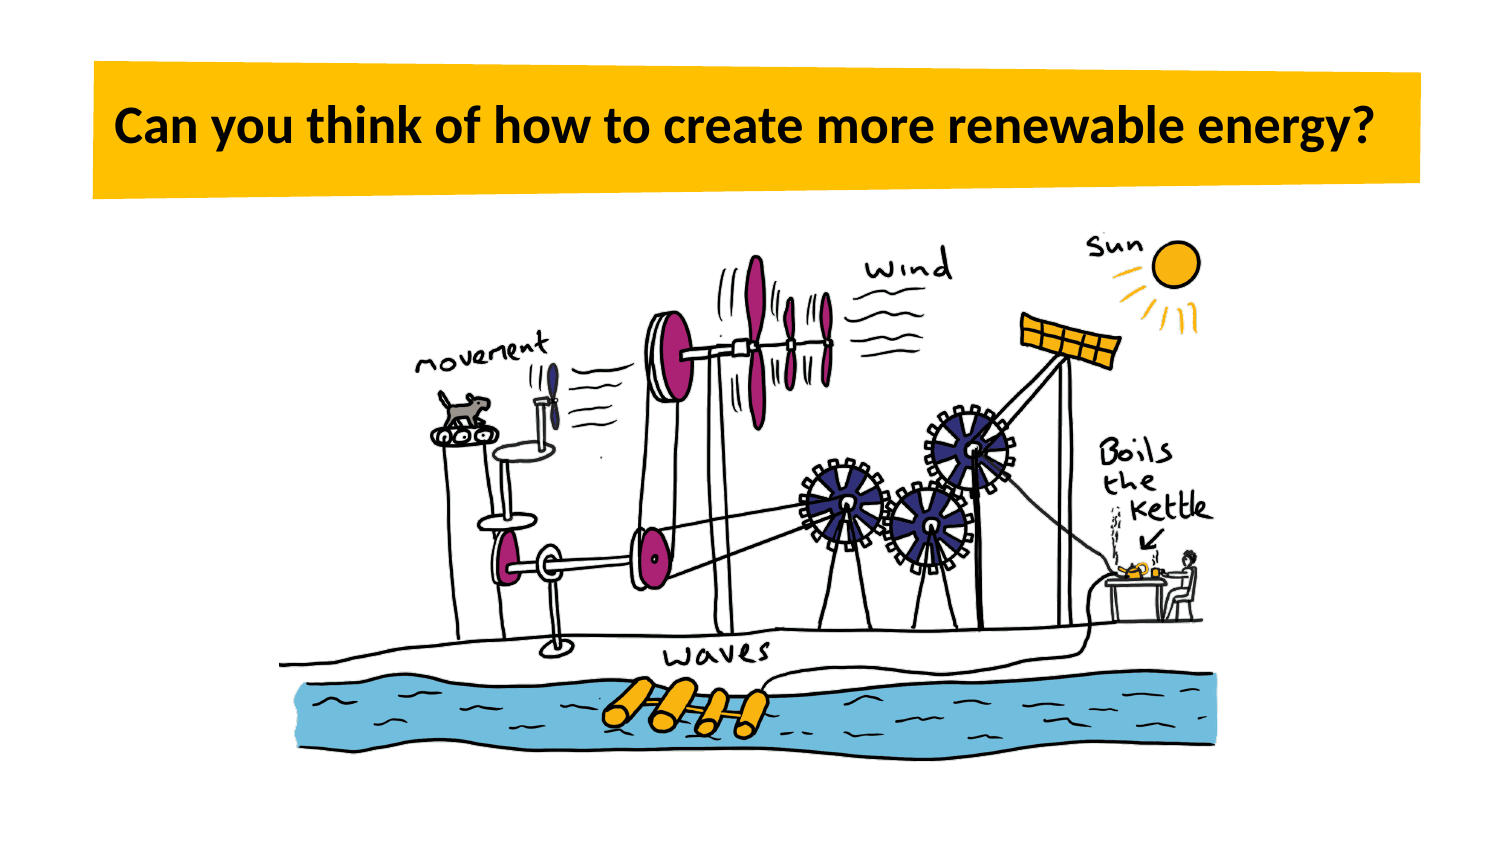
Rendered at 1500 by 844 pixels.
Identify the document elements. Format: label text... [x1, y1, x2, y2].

text_box Can you think of how to create more renewable energy? [103, 44, 1445, 208]
text_box [92, 60, 103, 200]
picture [279, 227, 1221, 772]
